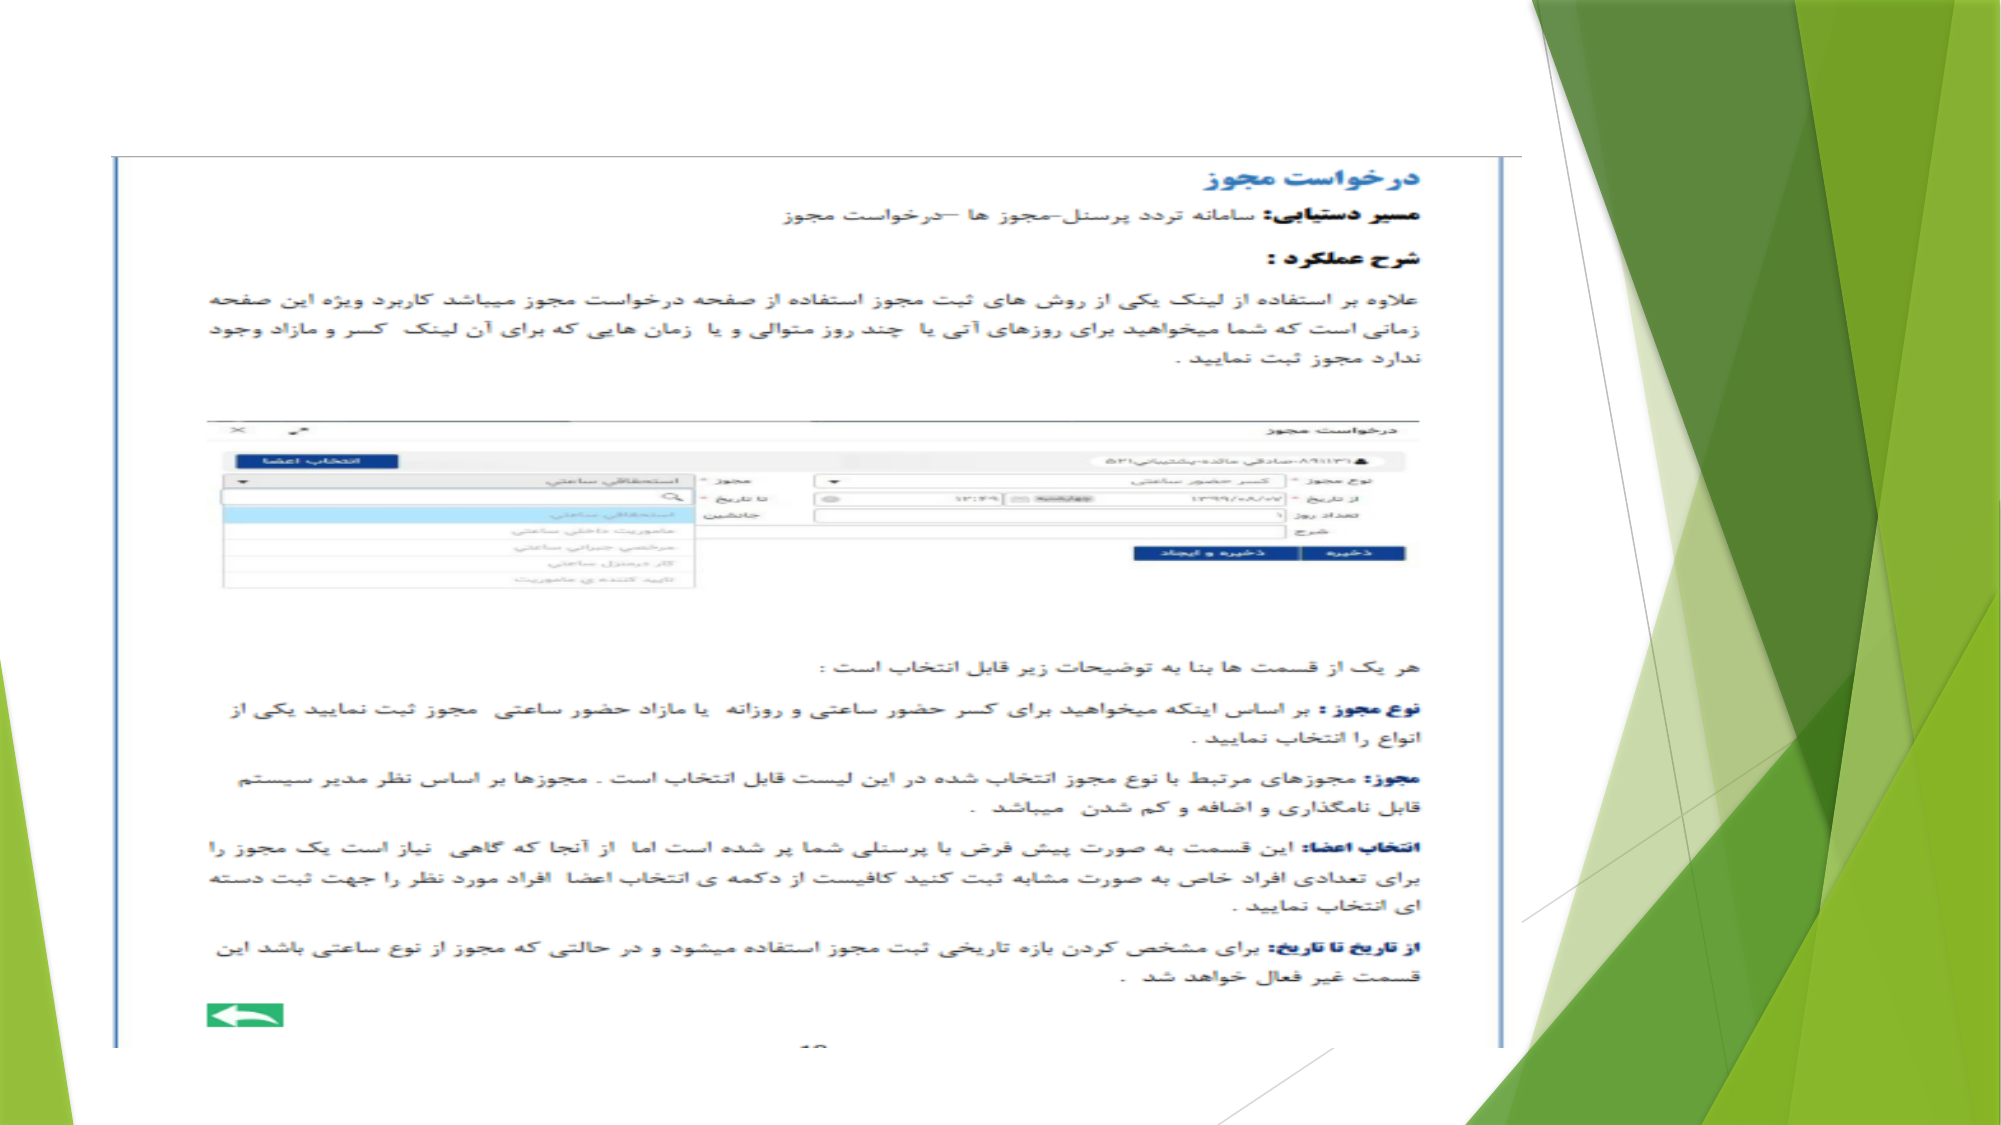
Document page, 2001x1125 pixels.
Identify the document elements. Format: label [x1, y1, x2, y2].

list [110, 156, 1522, 1048]
